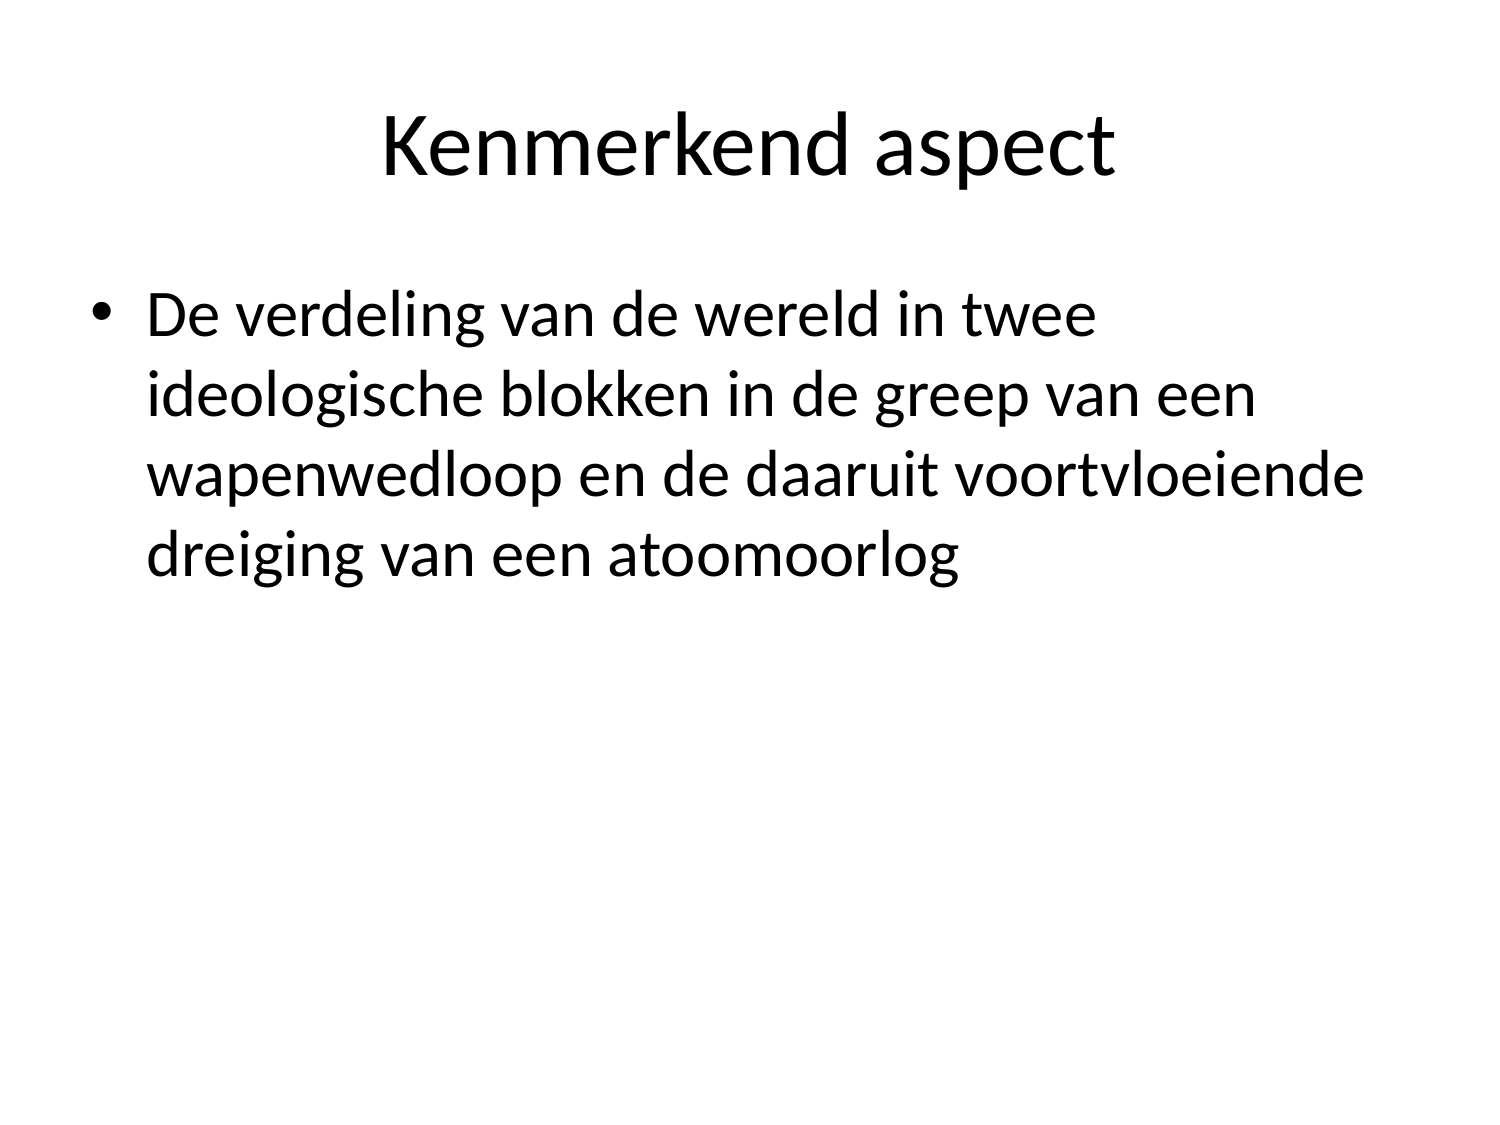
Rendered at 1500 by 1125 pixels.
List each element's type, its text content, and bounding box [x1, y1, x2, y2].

title Kenmerkend aspect [75, 45, 1425, 233]
list De verdeling van de wereld in twee ideologische blokken in de greep van een wapenwedloop en de daaruit voortvloeiende dreiging van een atoomoorlog [75, 262, 1425, 1005]
